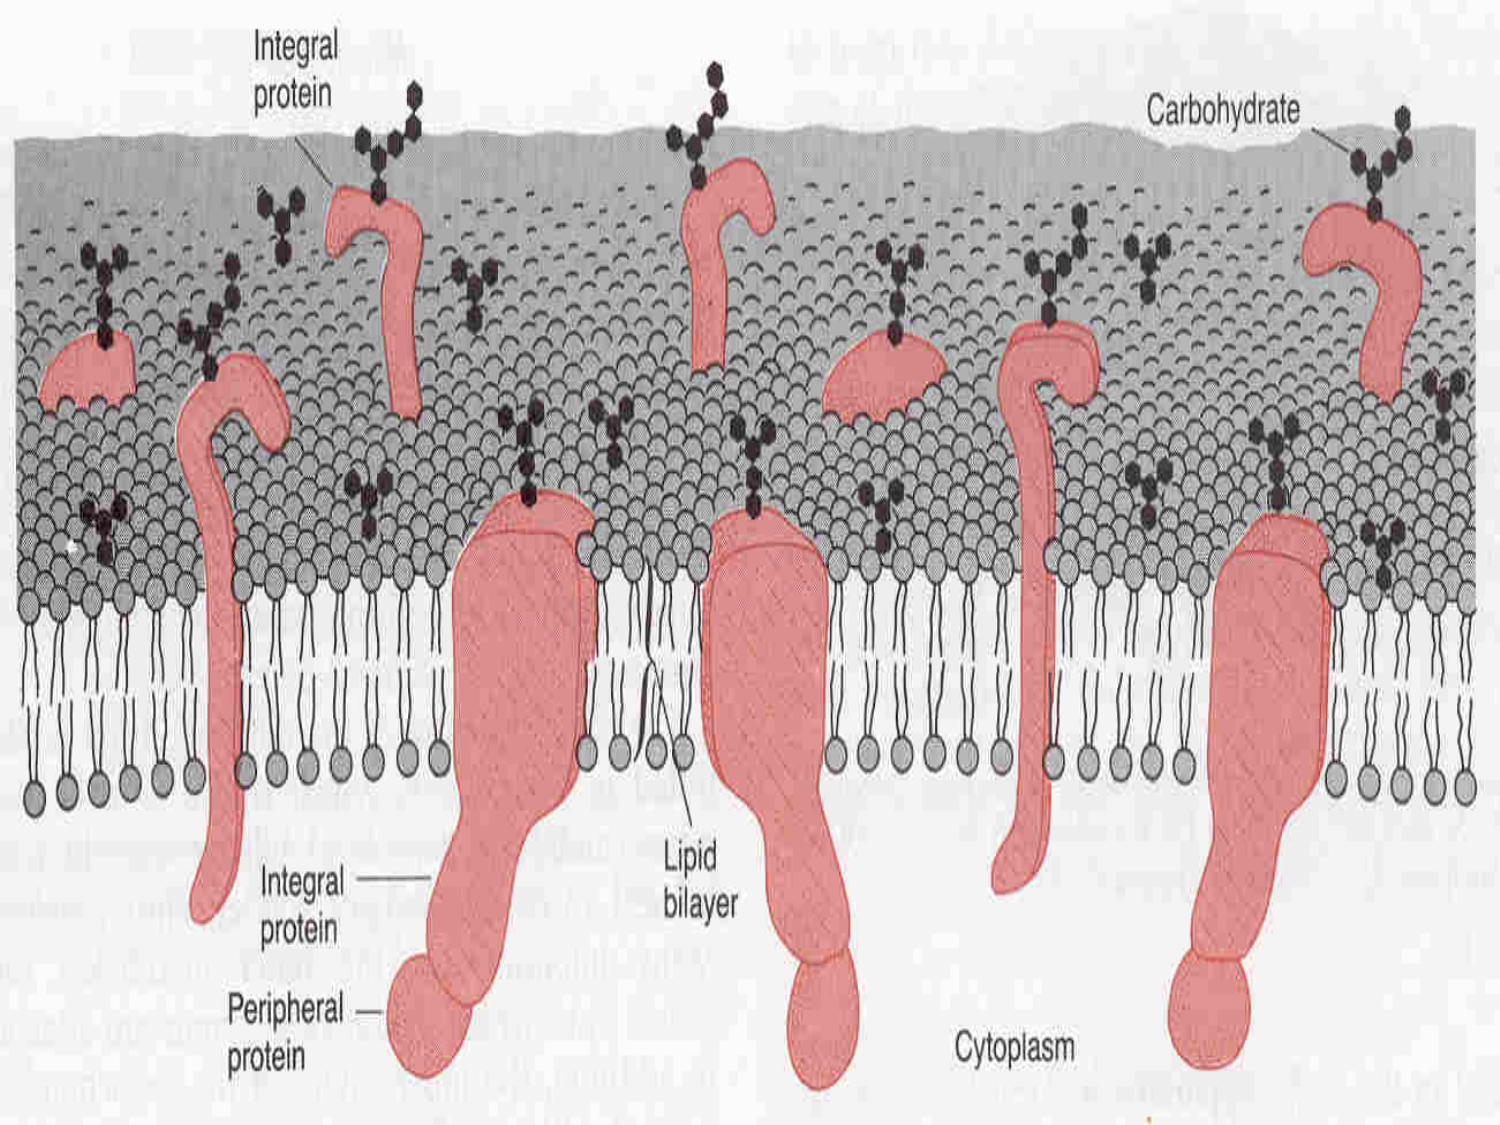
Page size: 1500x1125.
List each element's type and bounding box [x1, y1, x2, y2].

list [0, 0, 1500, 1125]
